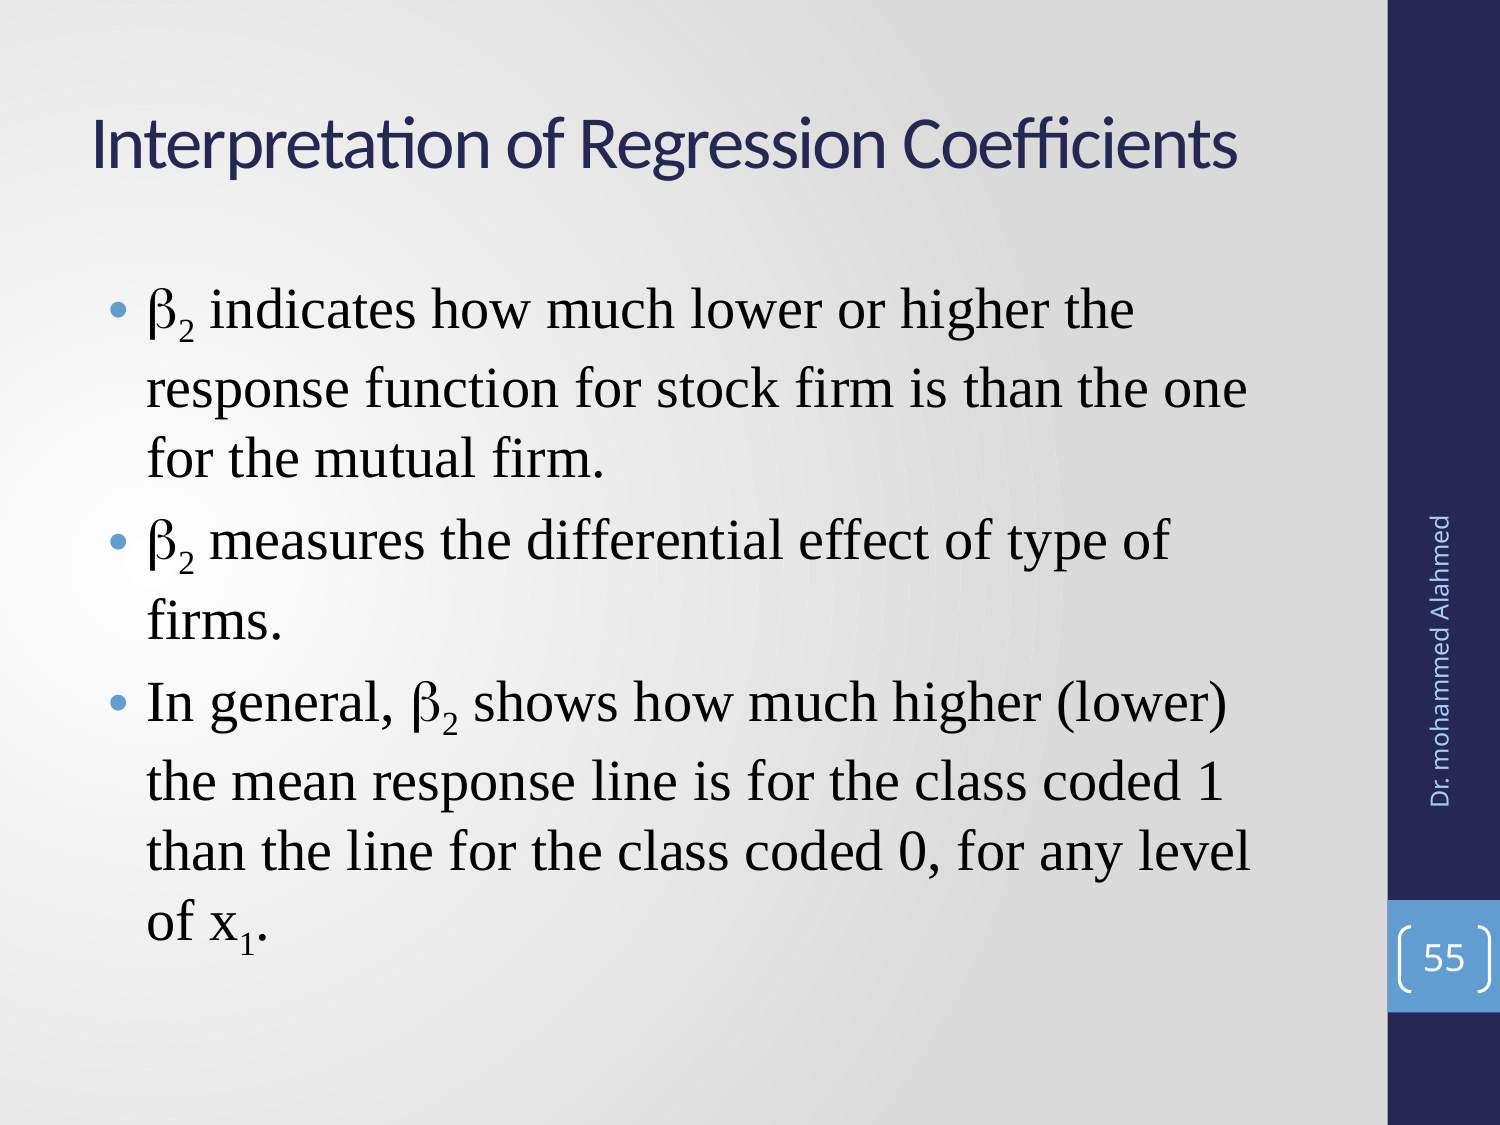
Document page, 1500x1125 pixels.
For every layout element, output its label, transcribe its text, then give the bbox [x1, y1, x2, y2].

slide_number 55 [1397, 925, 1492, 994]
footer Dr. mohammed Alahmed [1408, 500, 1469, 889]
list 2 indicates how much lower or higher the response function for stock firm is than the one for the mutual firm. 2 measures the differential effect of type of firms. In general, 2 shows how much higher (lower) the mean response line is for the class coded 1 than the line for the class coded 0, for any level of x1. [75, 262, 1325, 1050]
title Interpretation of Regression Coefficients [75, 45, 1325, 233]
